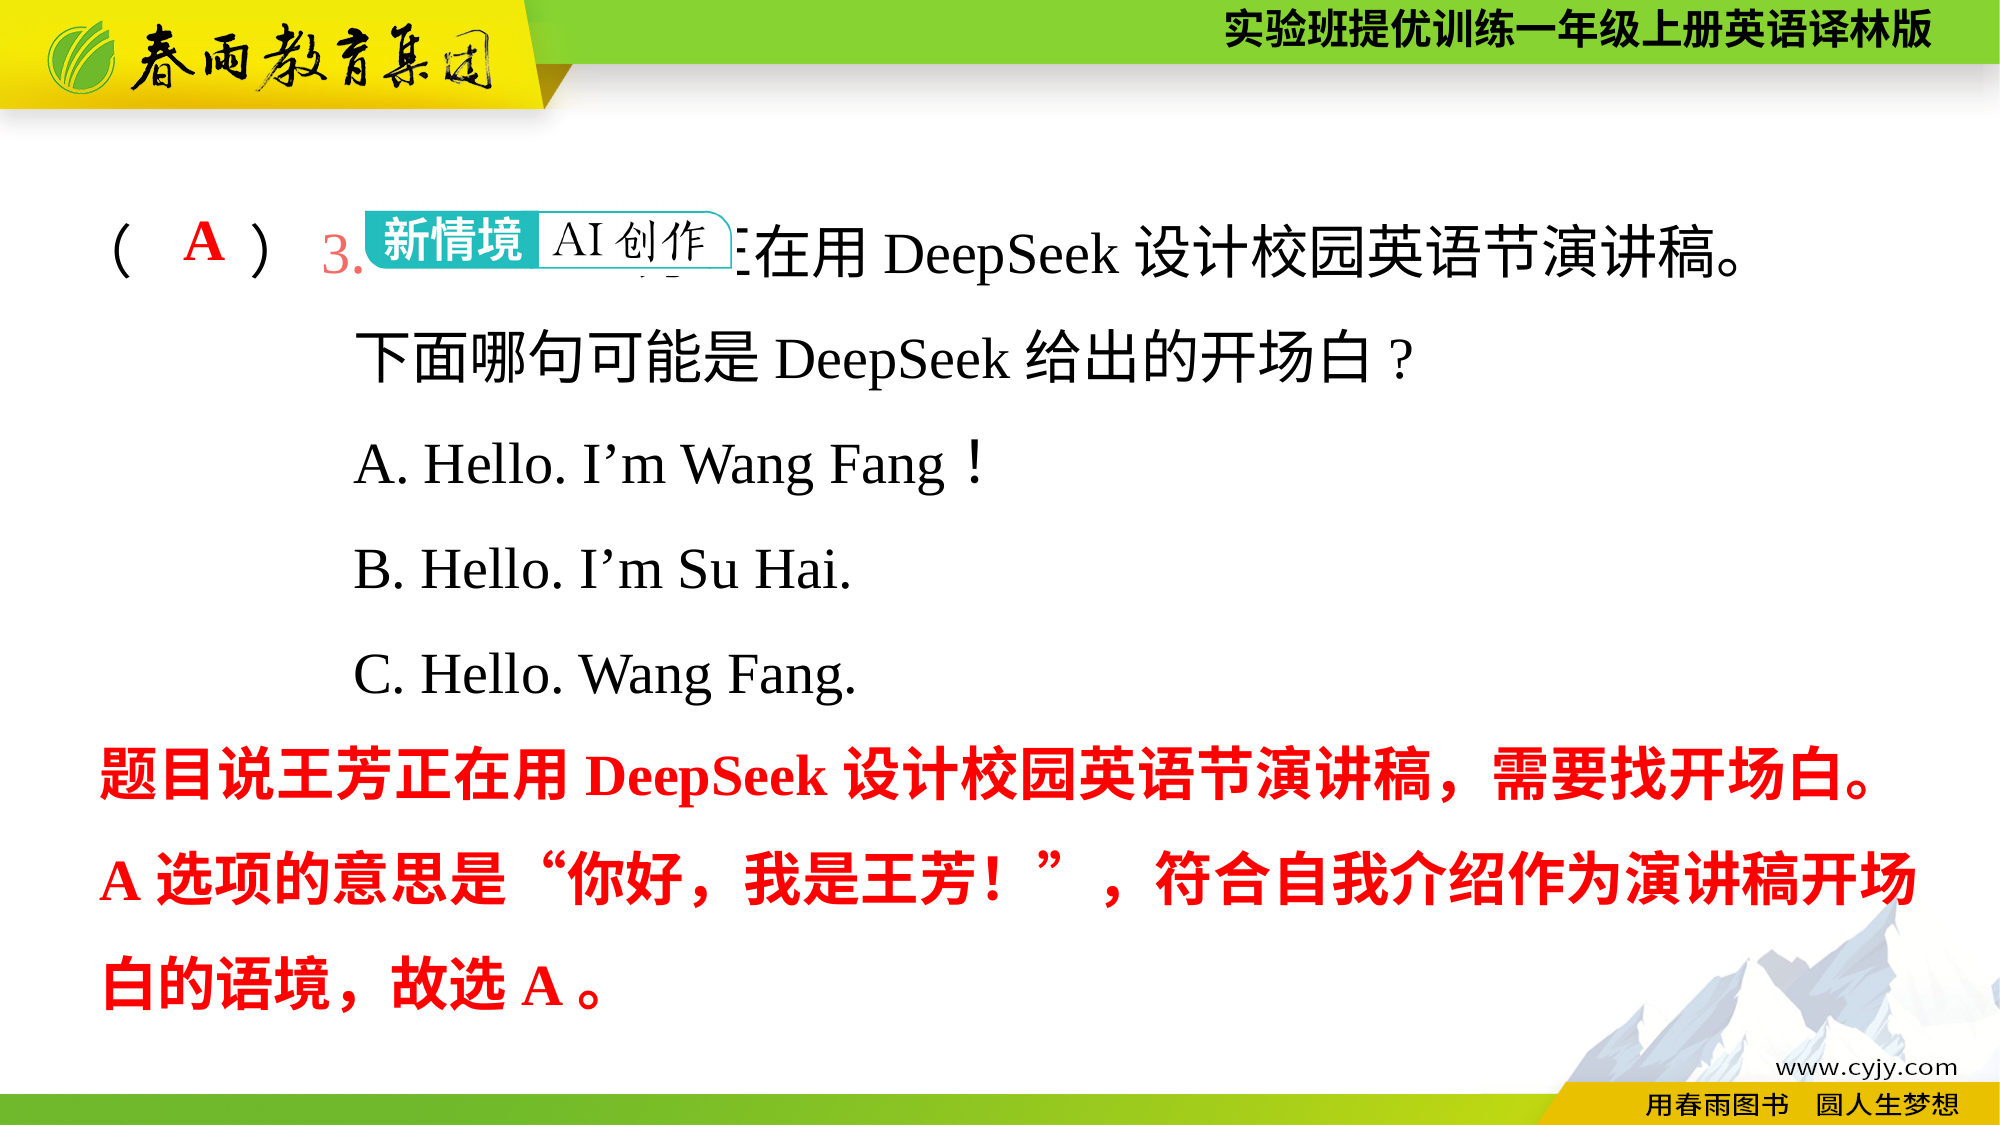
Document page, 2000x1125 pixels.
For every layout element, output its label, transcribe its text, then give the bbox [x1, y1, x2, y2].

text_box 题目说王芳正在用DeepSeek设计校园英语节演讲稿，需要找开场白。A选项的意思是“你好，我是王芳！”，符合自我介绍作为演讲稿开场白的语境，故选A。 [84, 694, 1933, 1025]
text_box A [168, 195, 241, 280]
picture [0, 0, 2000, 1125]
list （ ）3. 王芳正在用DeepSeek设计校园英语节演讲稿。 下面哪句可能是DeepSeek给出的开场白? A. Hello. I’m Wang Fang！ B. Hello. I’m Su Hai. C. Hello. Wang Fang. [59, 172, 1944, 718]
